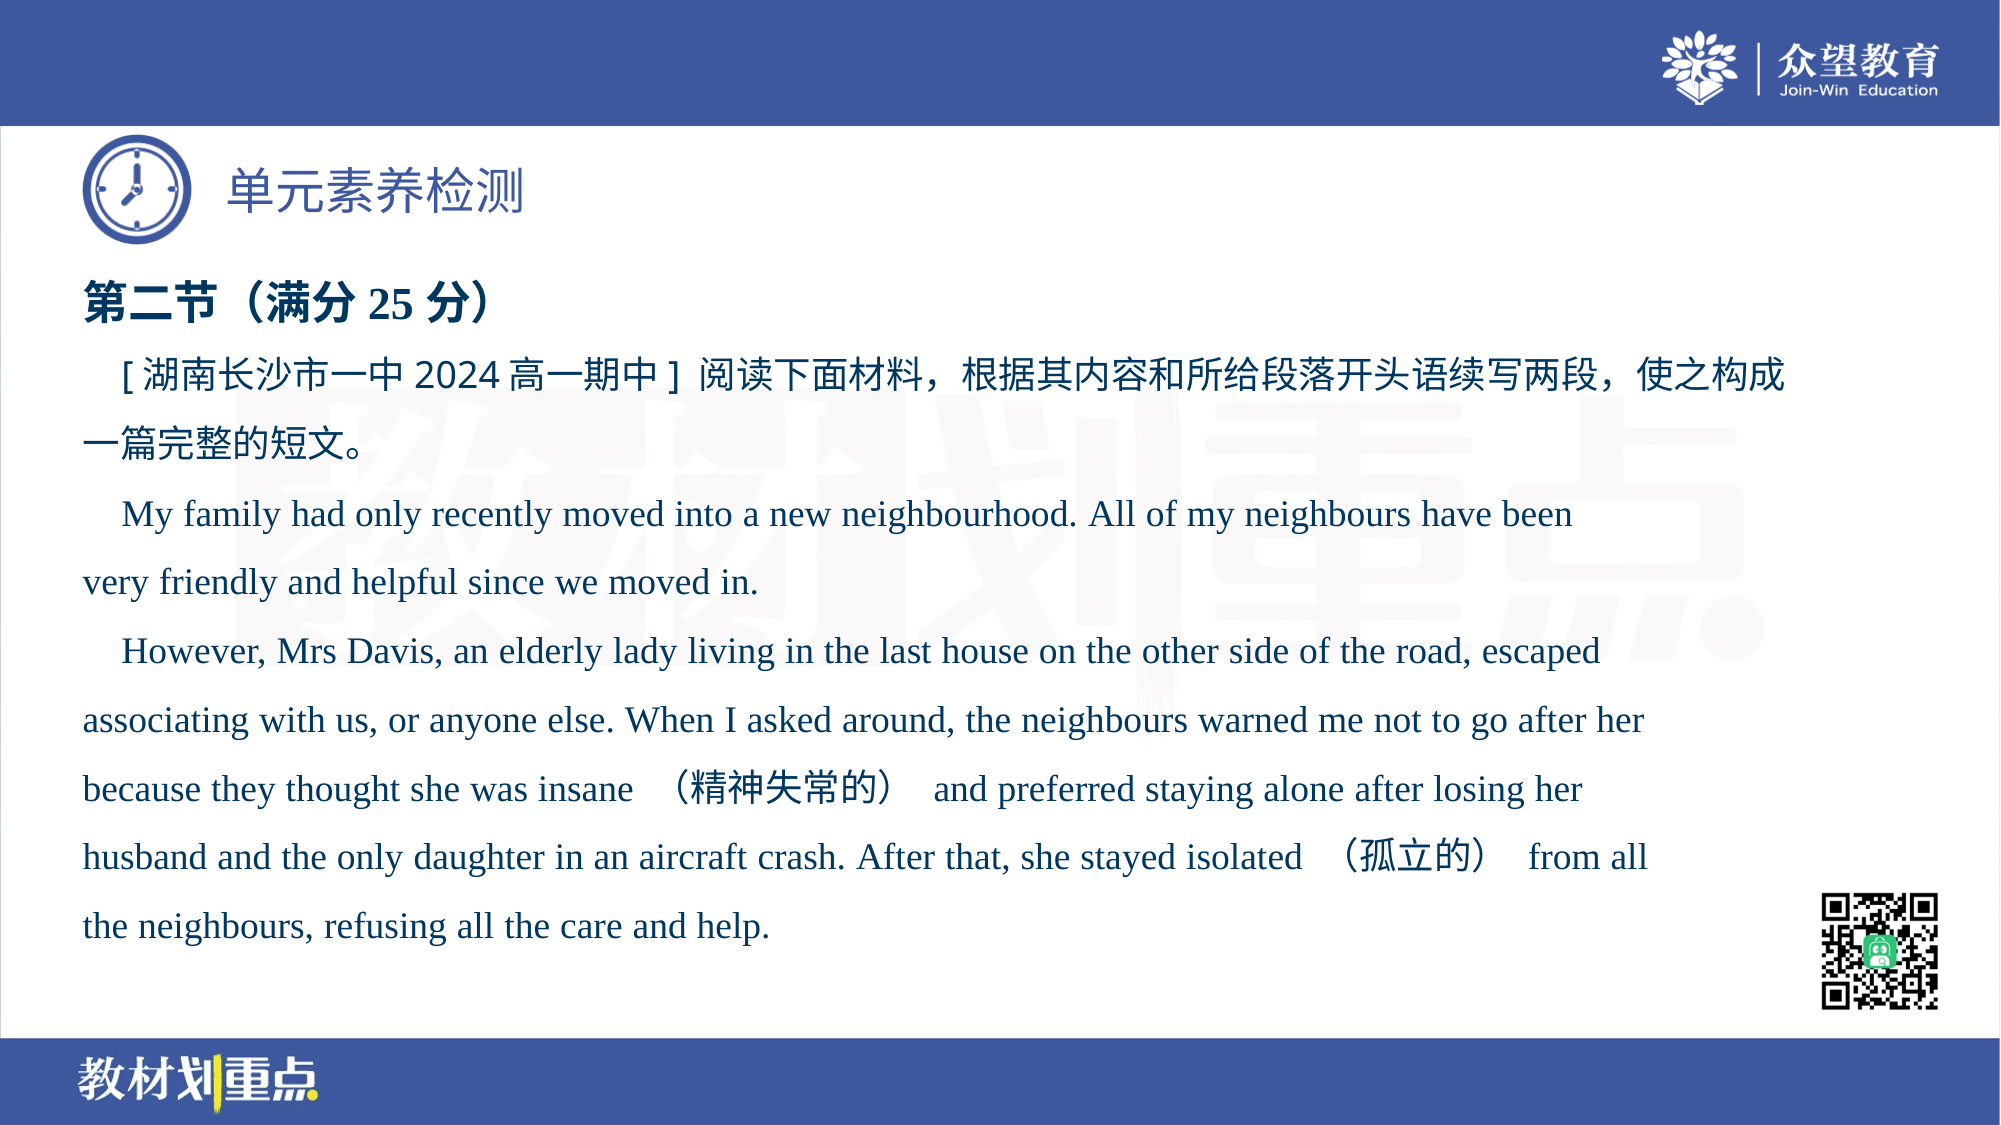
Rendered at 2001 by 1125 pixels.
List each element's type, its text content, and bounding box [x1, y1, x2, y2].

picture [0, 0, 2000, 1125]
text_box 第二节（满分25分） [82, 247, 1817, 327]
text_box [湖南长沙市一中2024高一期中] 阅读下面材料，根据其内容和所给段落开头语续写两段，使之构成 一篇完整的短文。 My family had only recently moved into a new neighbourhood. All of my neighbours have been very friendly and helpful since we moved in. However, Mrs Davis, an elderly lady living in the last house on the other side of the road, escaped associating with us, or anyone else. When I asked around, the neighbours warned me not to go after her because they thought she was insane （精神失常的） and preferred staying alone after losing her husband and the only daughter in an aircraft crash. After that, she stayed isolated （孤立的） from all the neighbours, refusing all the care and help. [82, 327, 1817, 947]
